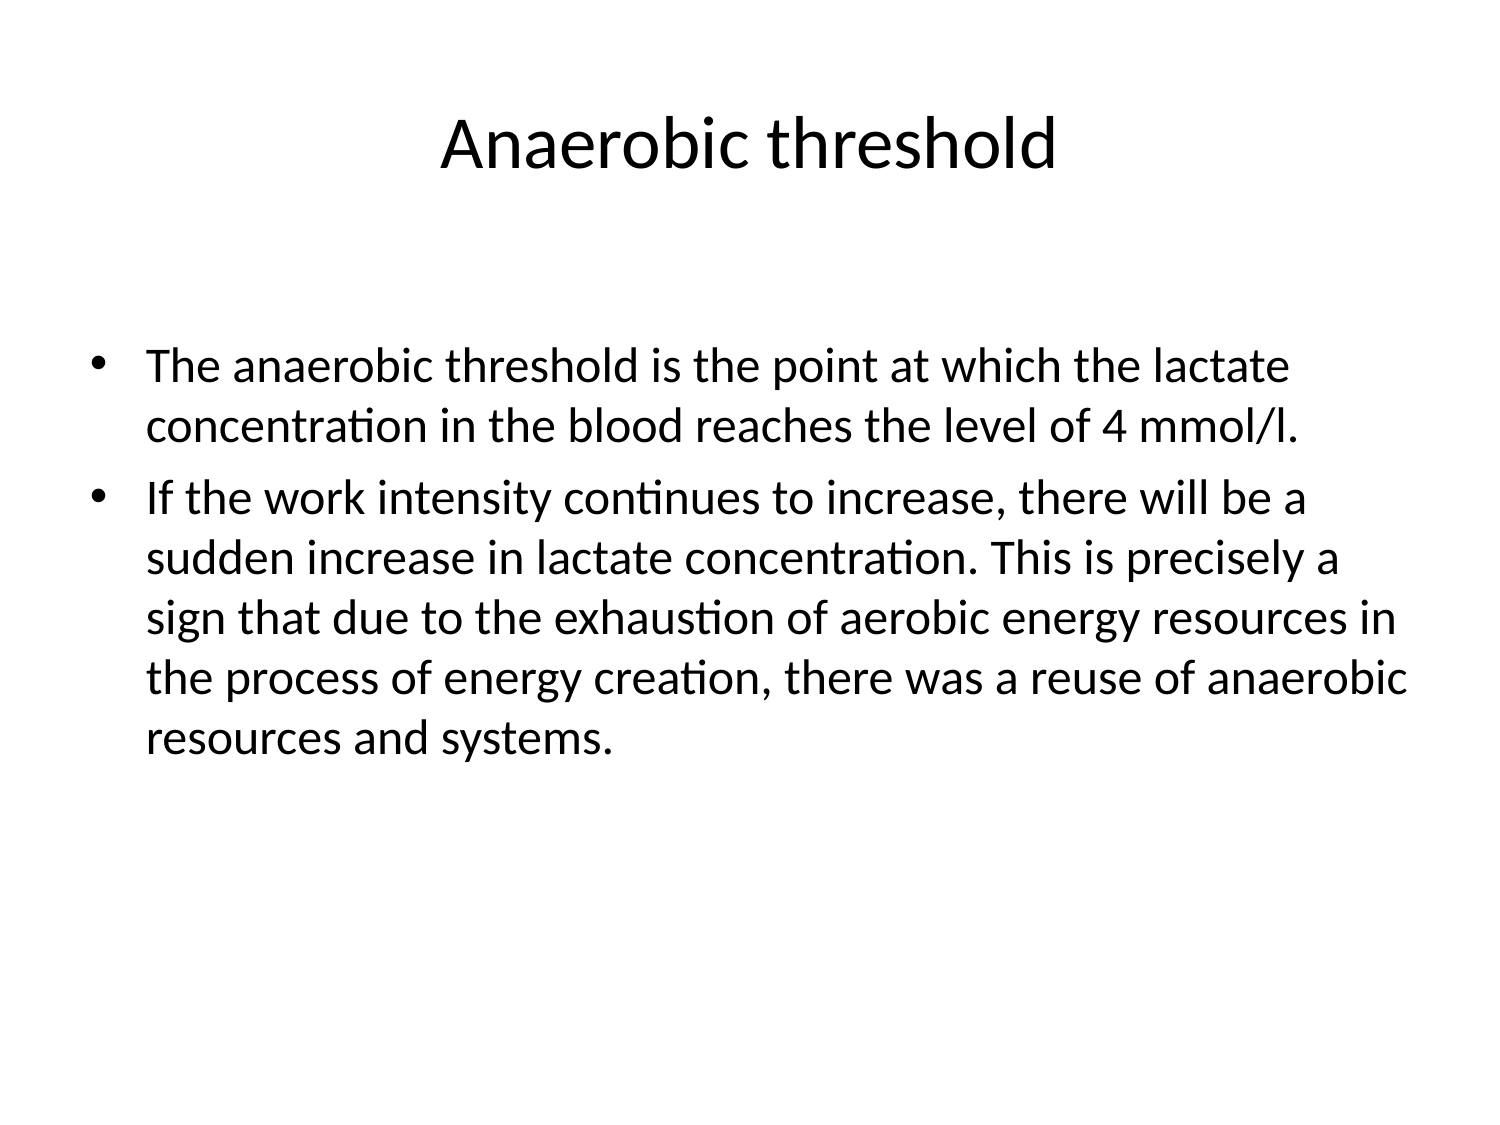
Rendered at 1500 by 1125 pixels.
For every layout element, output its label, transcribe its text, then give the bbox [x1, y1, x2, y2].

text_box The anaerobic threshold is the point at which the lactate concentration in the blood reaches the level of 4 mmol/l. If the work intensity continues to increase, there will be a sudden increase in lactate concentration. This is precisely a sign that due to the exhaustion of aerobic energy resources in the process of energy creation, there was a reuse of anaerobic resources and systems. [74, 324, 1425, 1005]
text_box Anaerobic threshold [74, 45, 1425, 233]
